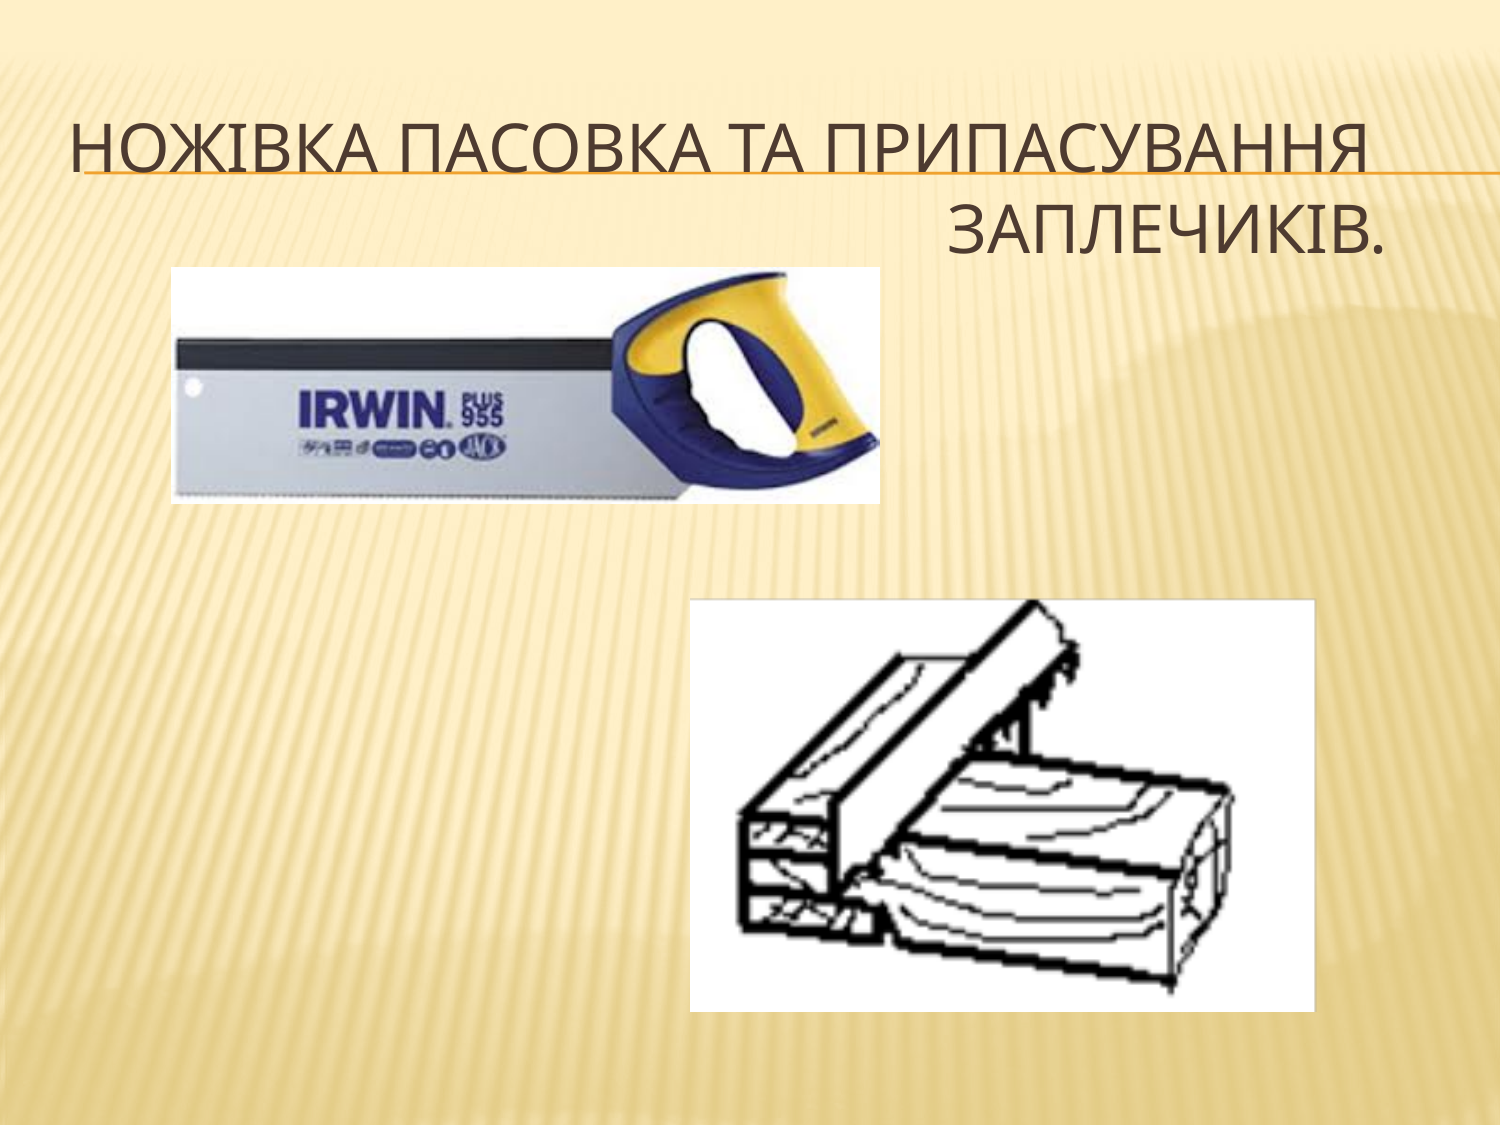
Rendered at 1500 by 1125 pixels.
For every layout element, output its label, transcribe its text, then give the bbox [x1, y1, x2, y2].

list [690, 597, 1320, 1012]
picture [170, 266, 881, 504]
title Ножівка пасовка та припасування заплечиків. [53, 66, 1479, 306]
